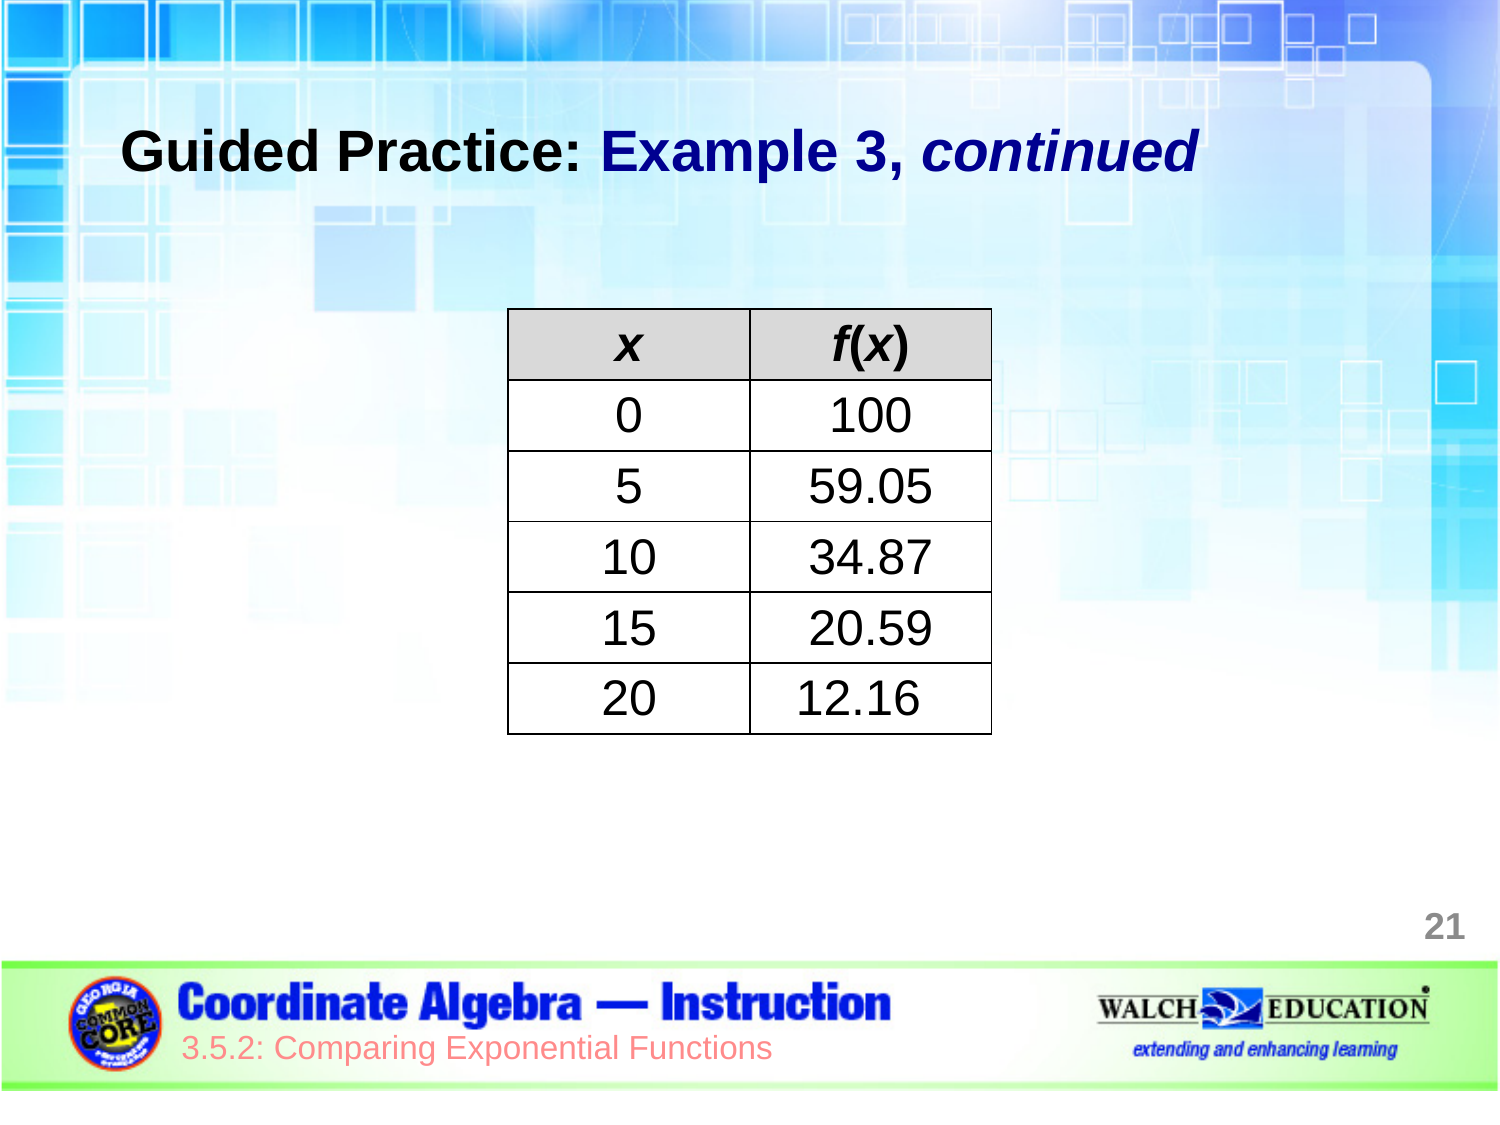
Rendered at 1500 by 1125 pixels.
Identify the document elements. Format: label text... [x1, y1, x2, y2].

slide_number 21 [1361, 901, 1481, 949]
table_cell 5 [509, 452, 749, 521]
footer 3.5.2: Comparing Exponential Functions [166, 1024, 1080, 1069]
table_cell 100 [751, 381, 991, 450]
table_cell 59.05 [751, 452, 991, 521]
table_header x [509, 310, 749, 379]
subtitle Guided Practice: Example 3, continued [105, 105, 1385, 925]
picture [1, 0, 1500, 1091]
table_cell 15 [509, 593, 749, 662]
table_cell 34.87 [751, 522, 991, 591]
table_cell 12.16 [751, 664, 991, 733]
table_cell 10 [509, 522, 749, 591]
table_cell 20.59 [751, 593, 991, 662]
table_cell 0 [509, 381, 749, 450]
table_header f(x) [751, 310, 991, 379]
table_cell 20 [509, 664, 749, 733]
